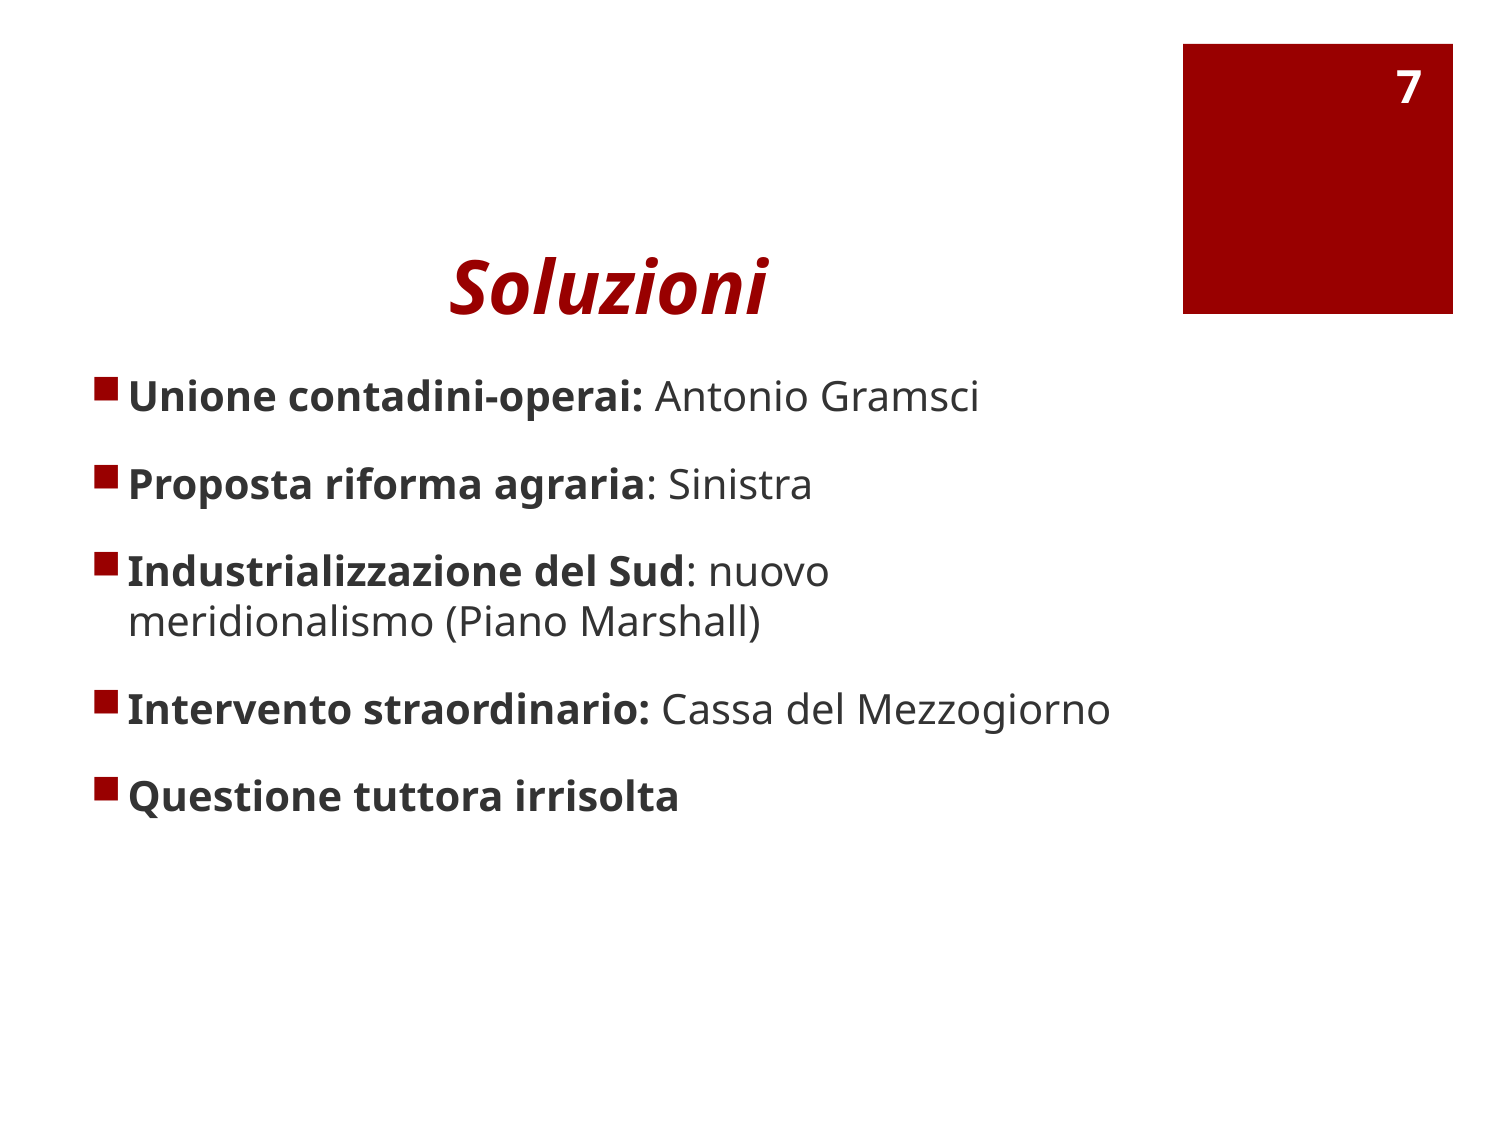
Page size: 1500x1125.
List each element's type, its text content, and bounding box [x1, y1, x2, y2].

slide_number 7 [1354, 59, 1438, 120]
title Soluzioni [75, 149, 1143, 338]
list Unione contadini-operai: Antonio Gramsci Proposta riforma agraria: Sinistra Industrializzazione del Sud: nuovo meridionalismo (Piano Marshall) Intervento straordinario: Cassa del Mezzogiorno Questione tuttora irrisolta [75, 362, 1143, 1005]
